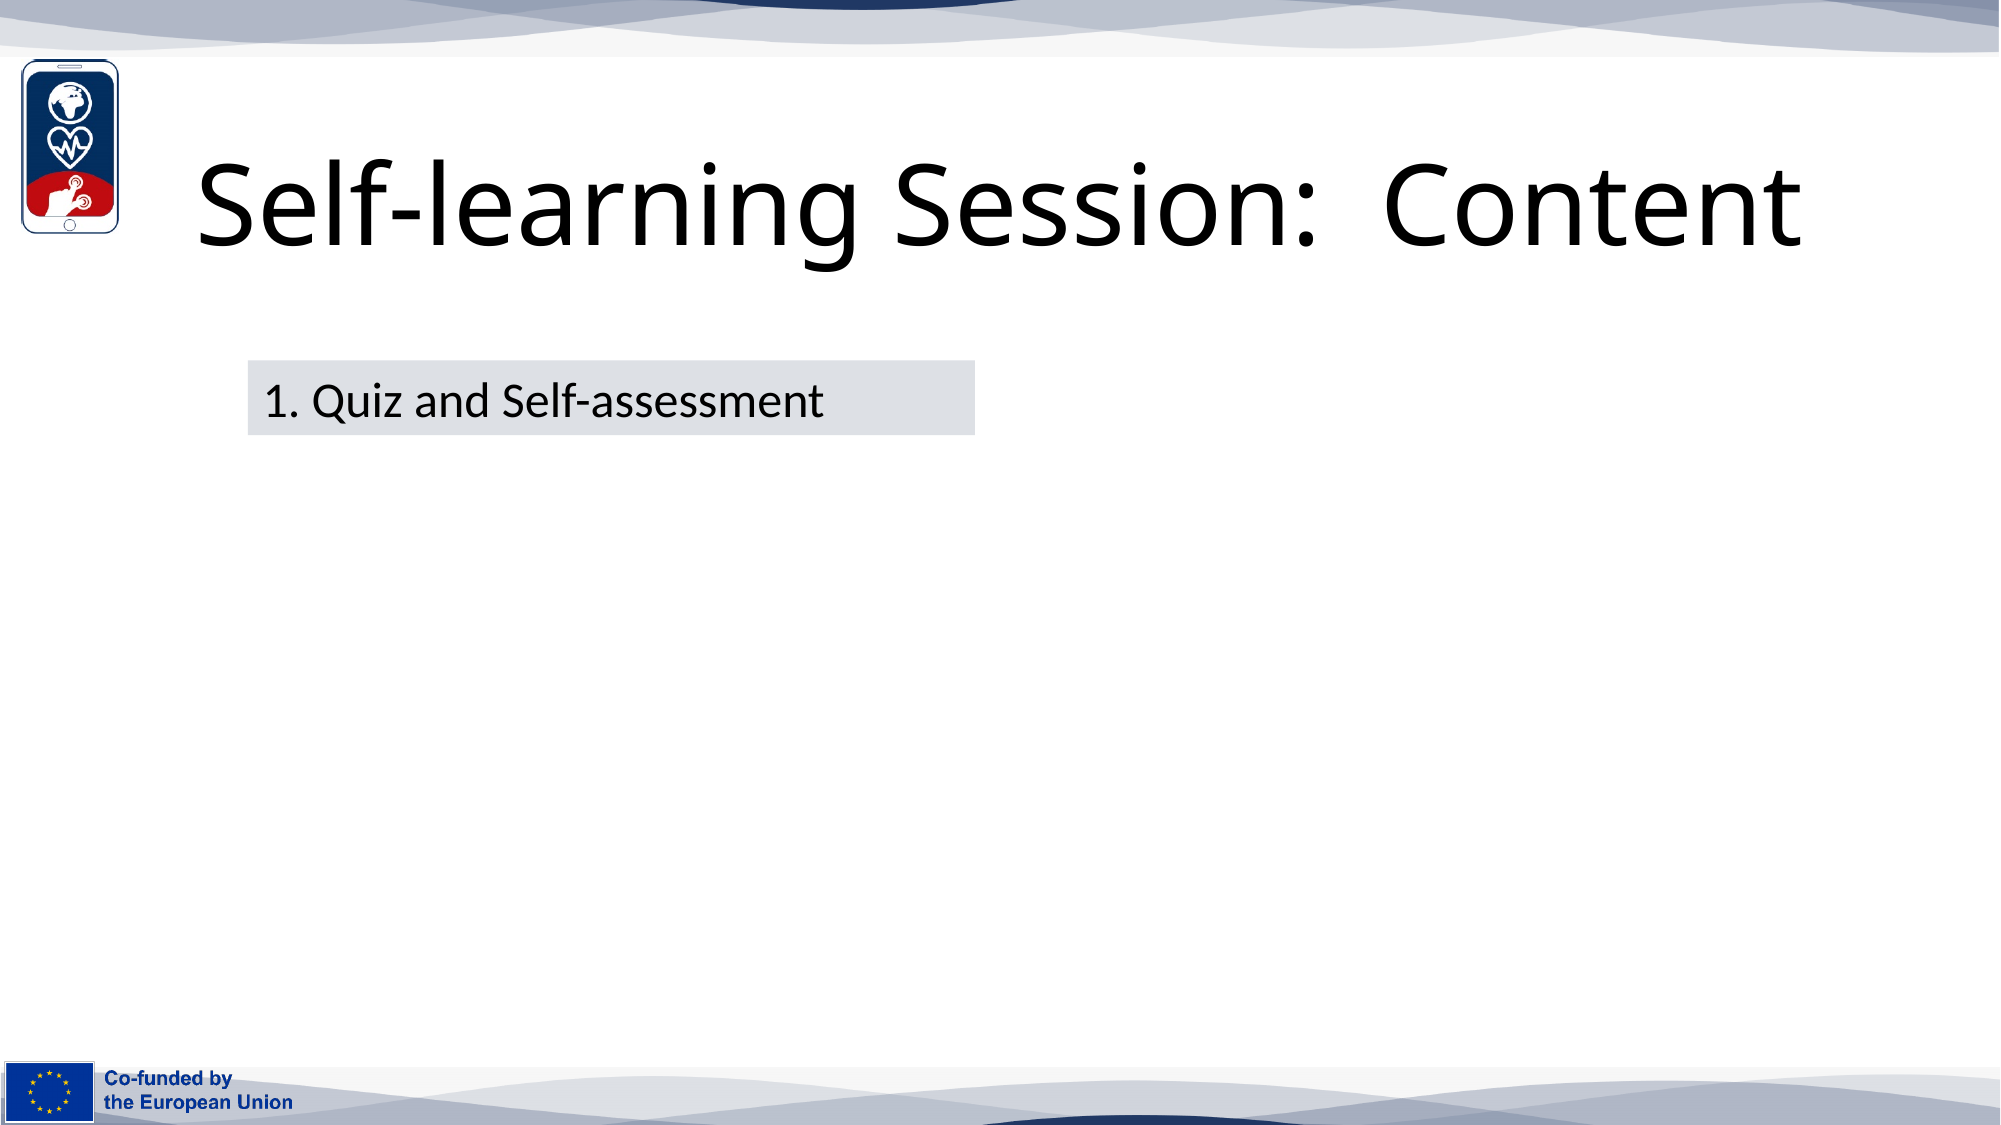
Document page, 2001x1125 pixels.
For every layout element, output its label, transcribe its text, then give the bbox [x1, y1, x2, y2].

picture [0, 0, 1999, 57]
picture [0, 1058, 2001, 1125]
text_box 1. Quiz and Self-assessment [247, 360, 975, 436]
picture [21, 59, 119, 234]
title Self-learning Session: Content [137, 59, 1863, 278]
